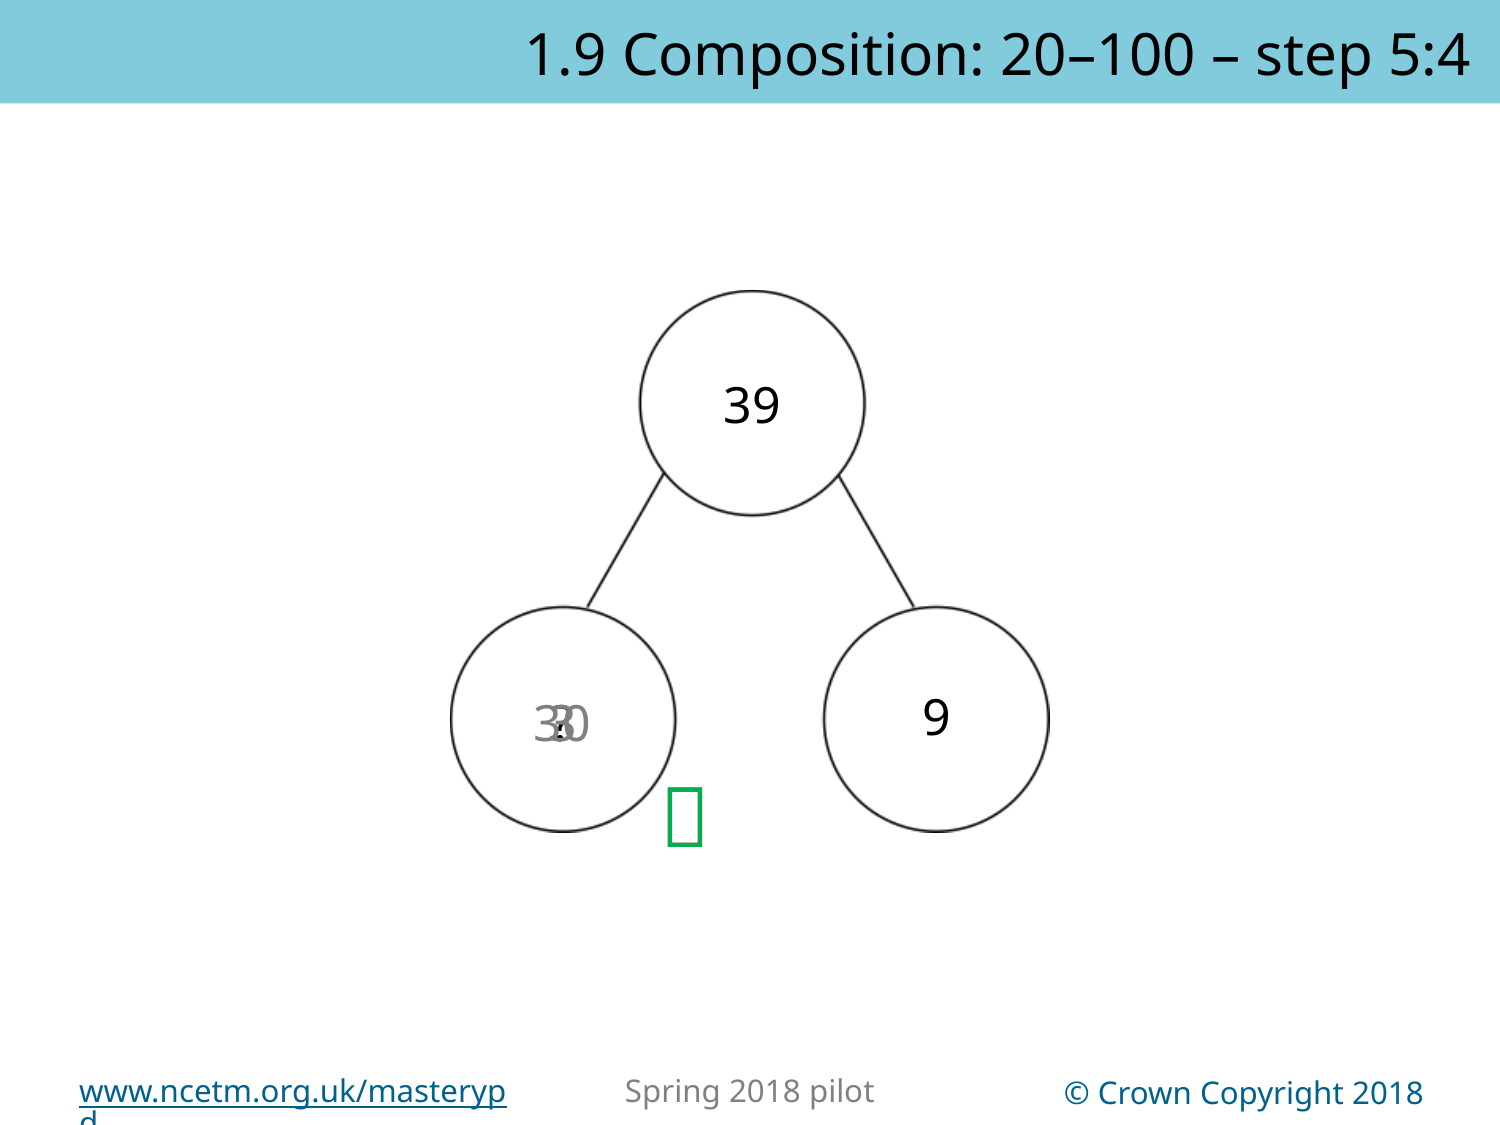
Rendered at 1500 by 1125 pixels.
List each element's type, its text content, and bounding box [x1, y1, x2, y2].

list 1.9 Composition: 20–100 – step 5:4 [0, 0, 1500, 104]
picture [449, 289, 1050, 833]
text_box  [645, 841, 726, 872]
